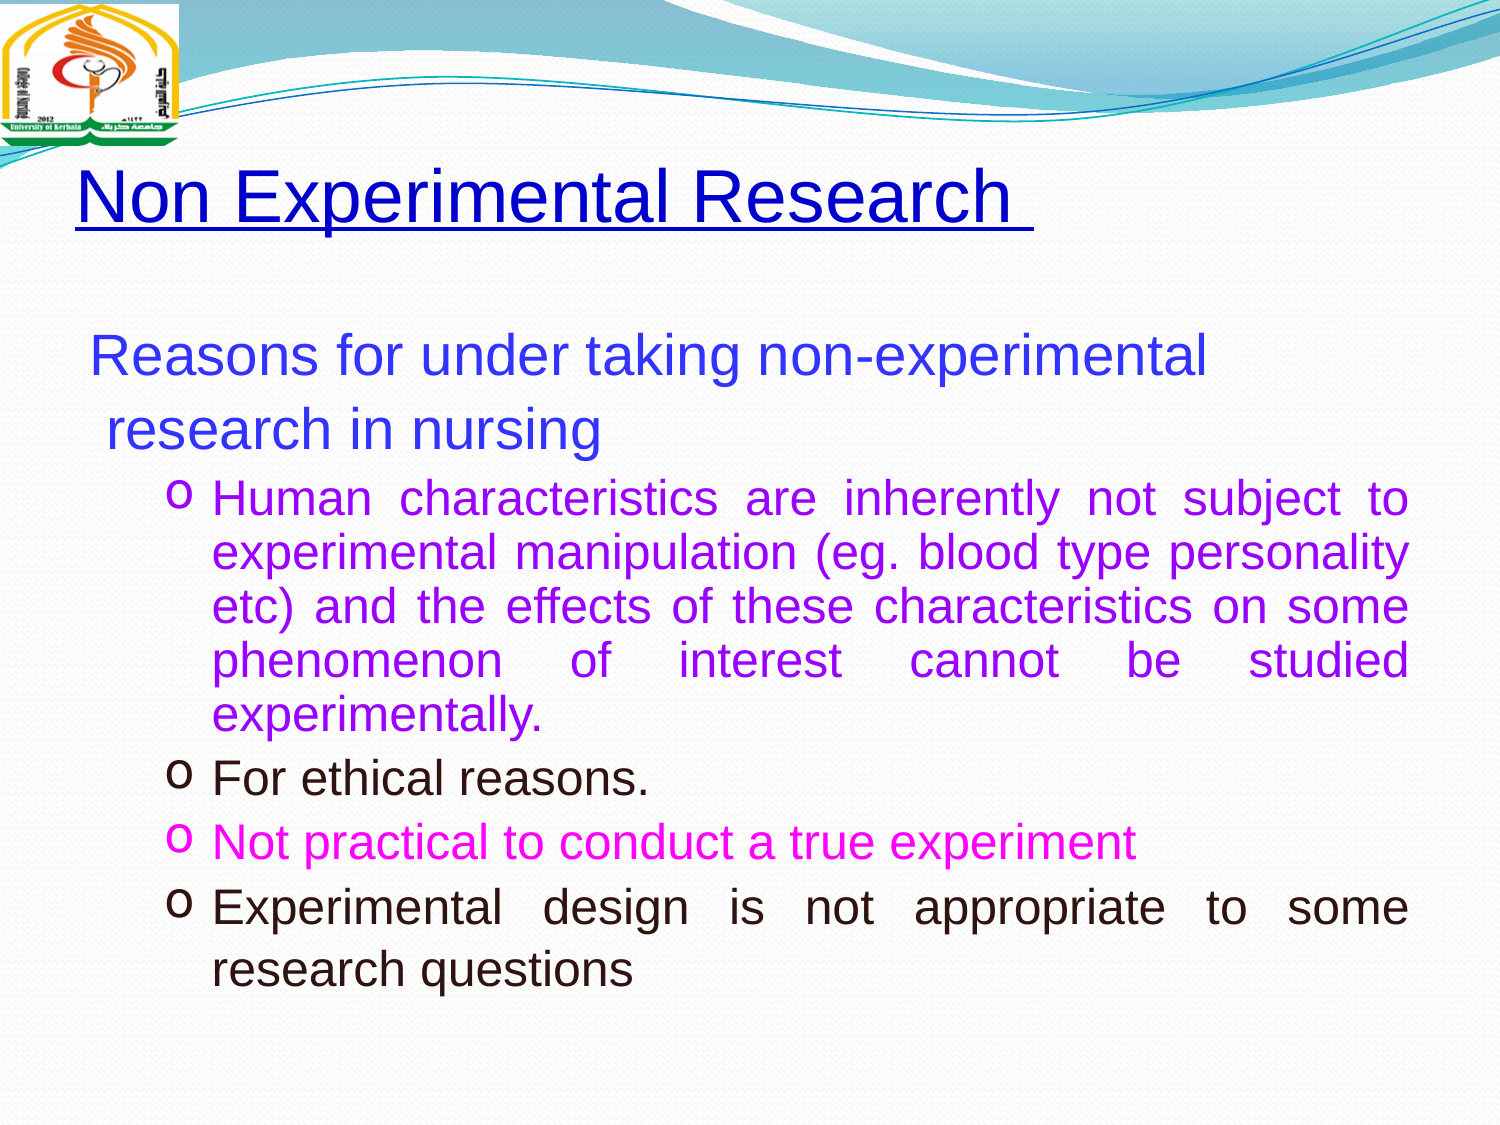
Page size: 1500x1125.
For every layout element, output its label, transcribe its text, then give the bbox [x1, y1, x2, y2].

list Reasons for under taking non-experimental research in nursing Human characteristics are inherently not subject to experimental manipulation (eg. blood type personality etc) and the effects of these characteristics on some phenomenon of interest cannot be studied experimentally. For ethical reasons. Not practical to conduct a true experiment Experimental design is not appropriate to some research questions [75, 317, 1425, 1038]
title Non Experimental Research [75, 50, 1425, 238]
picture [0, 4, 180, 146]
